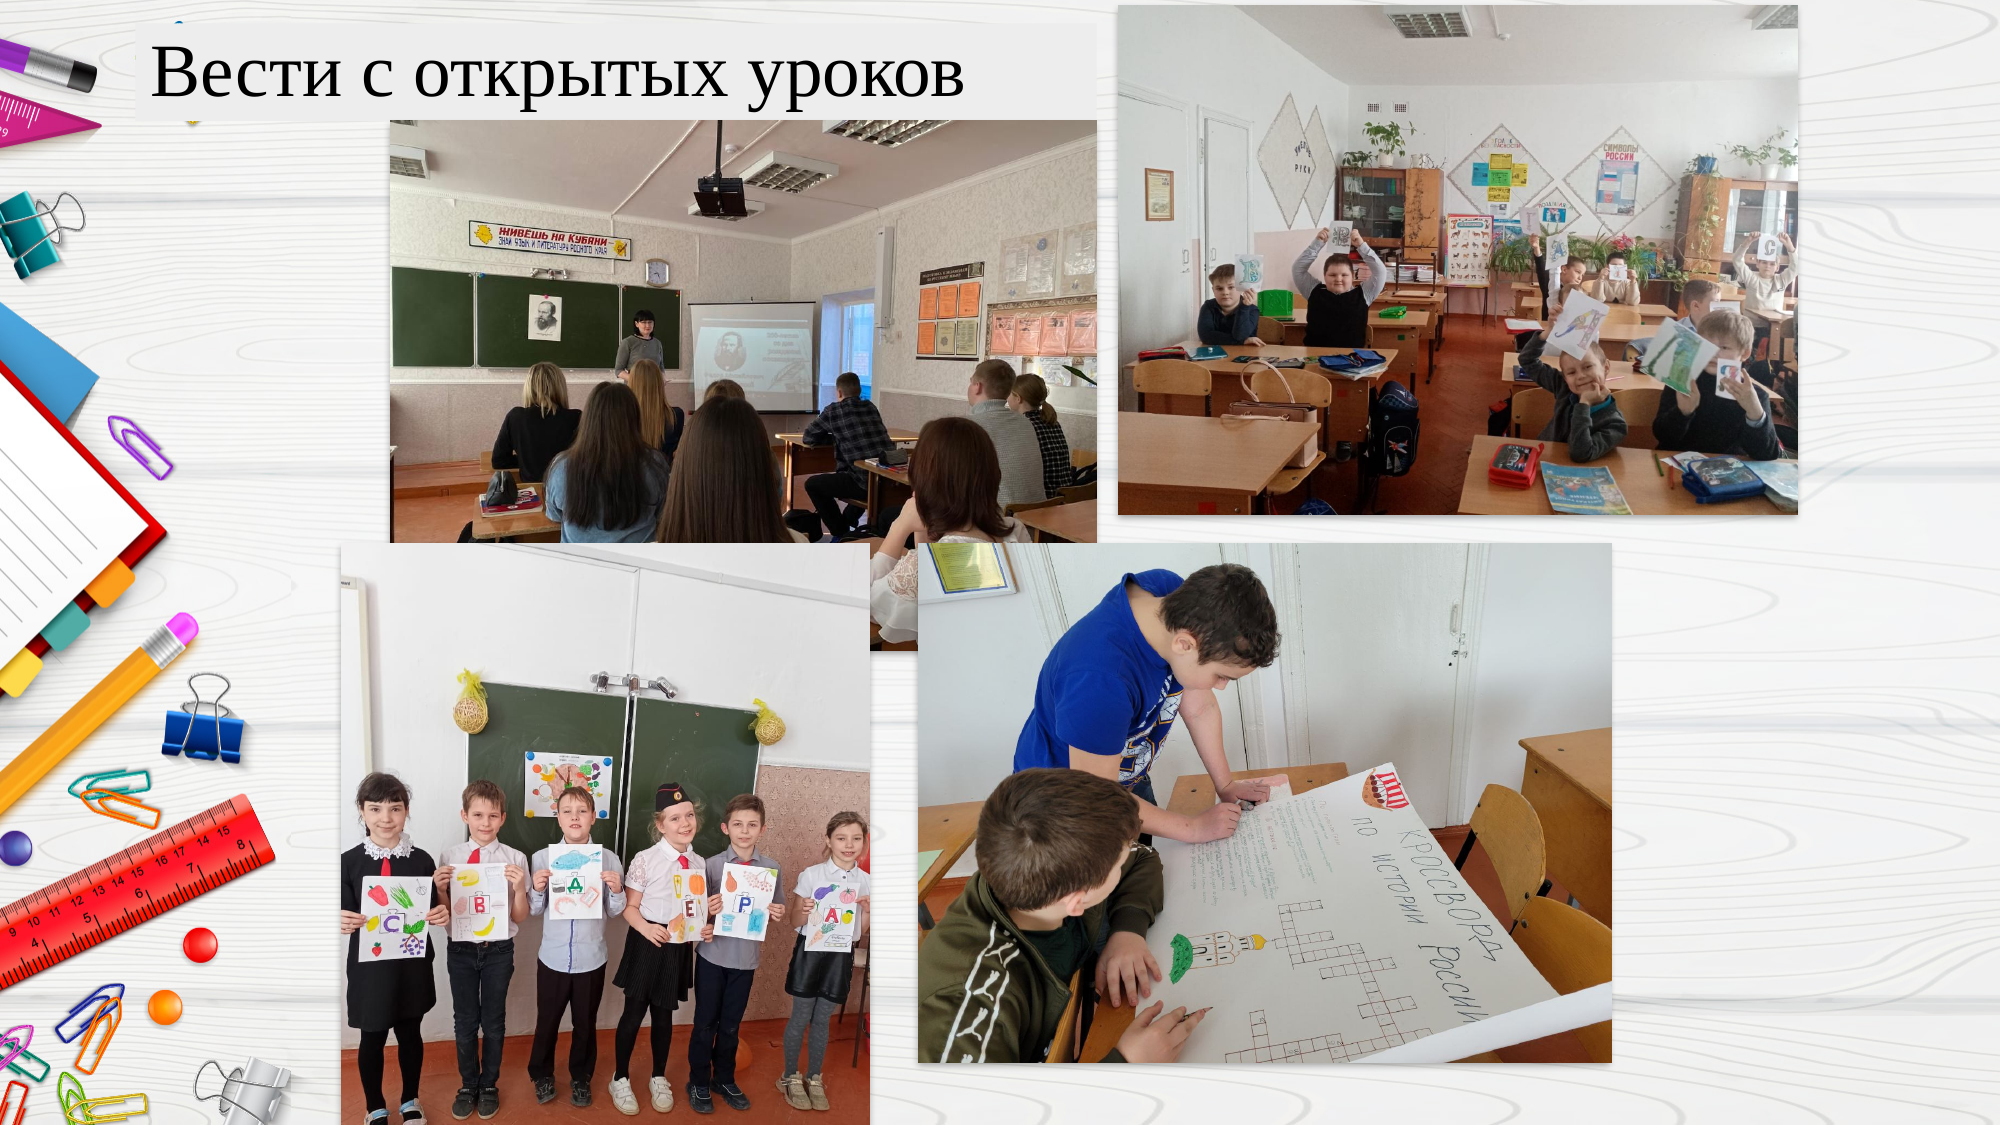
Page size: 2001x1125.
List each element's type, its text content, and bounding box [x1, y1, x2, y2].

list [390, 120, 1097, 651]
picture [0, 0, 2000, 1125]
title Вести с открытых уроков [135, 23, 1097, 121]
